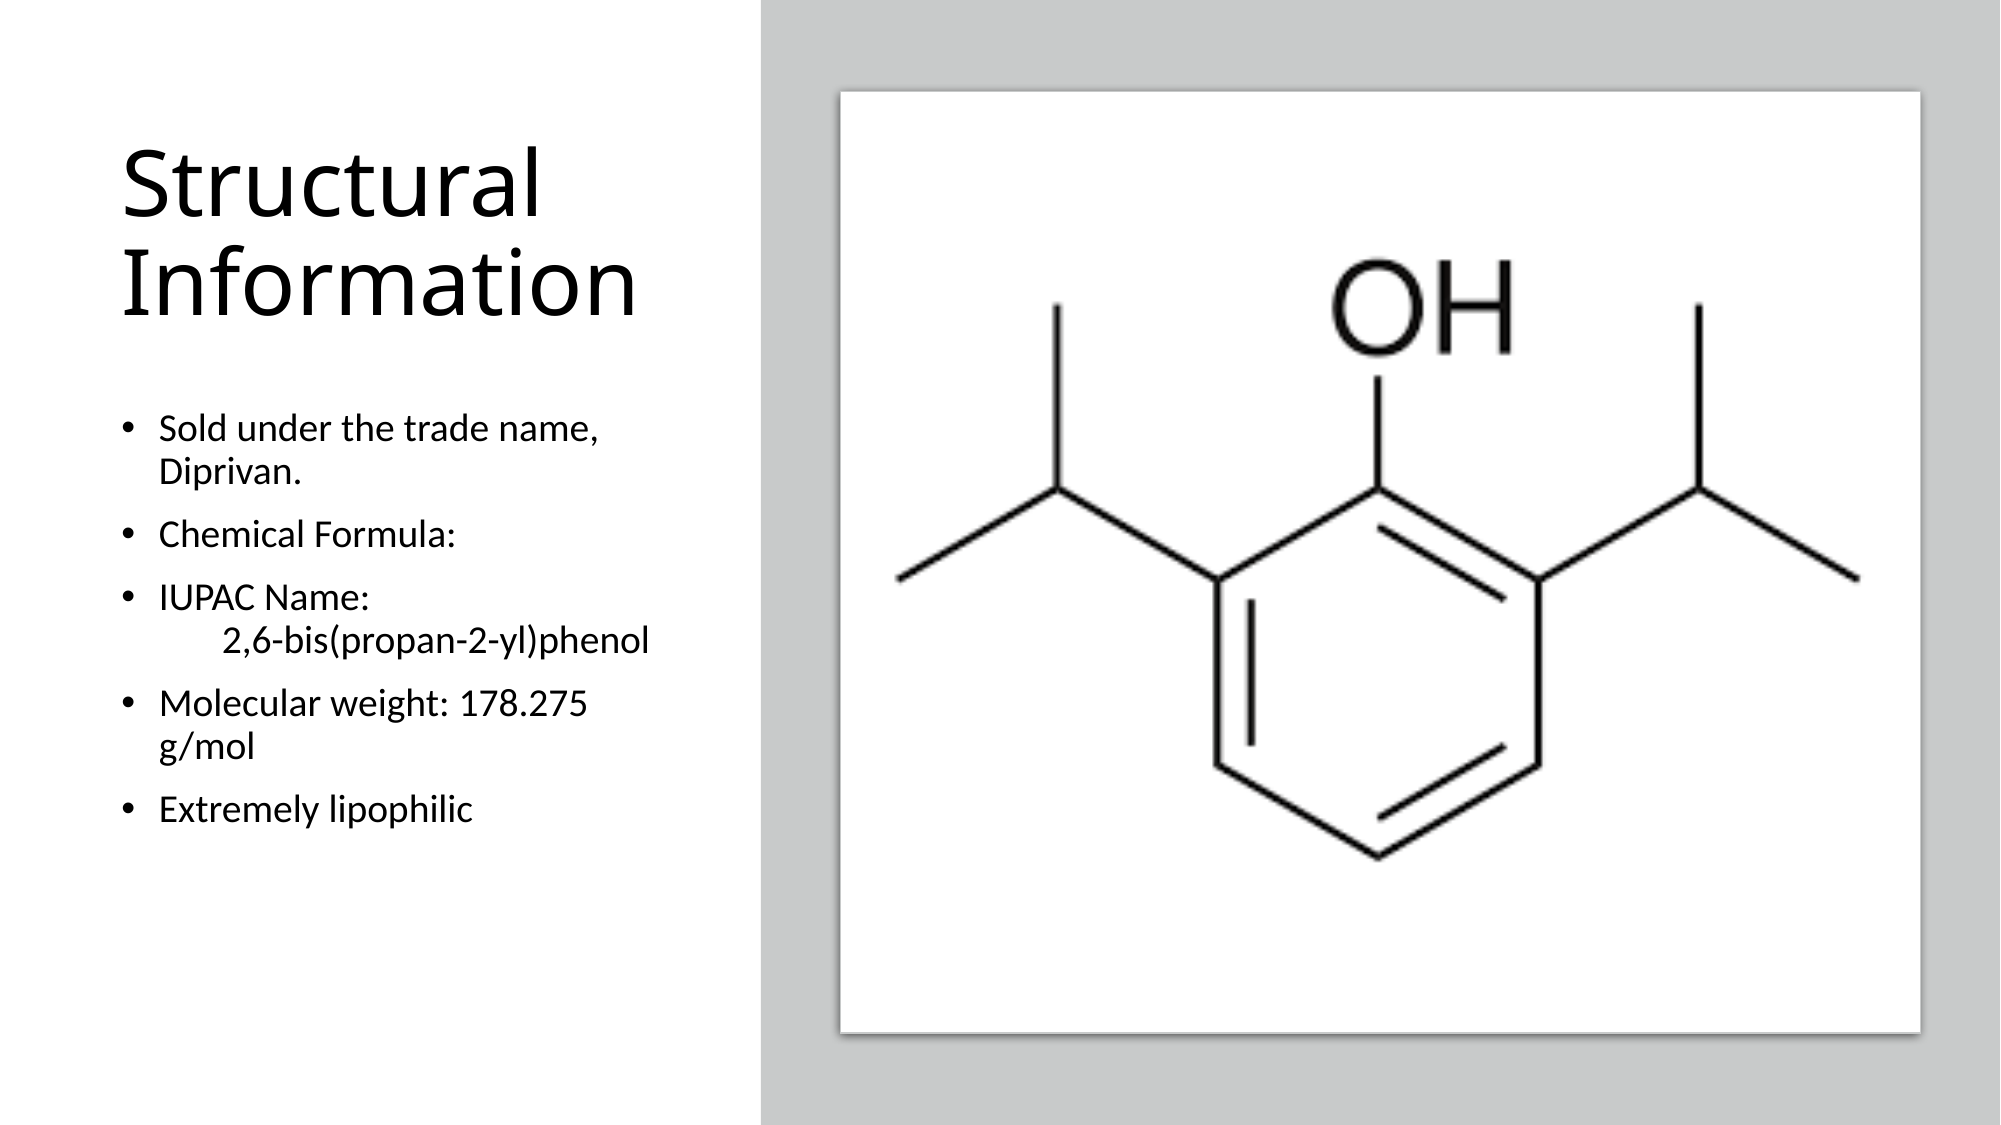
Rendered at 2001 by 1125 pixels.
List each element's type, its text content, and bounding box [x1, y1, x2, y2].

text_box [760, 0, 2000, 1125]
title Structural Information [106, 103, 682, 370]
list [886, 251, 1875, 873]
text_box [839, 90, 1922, 1034]
